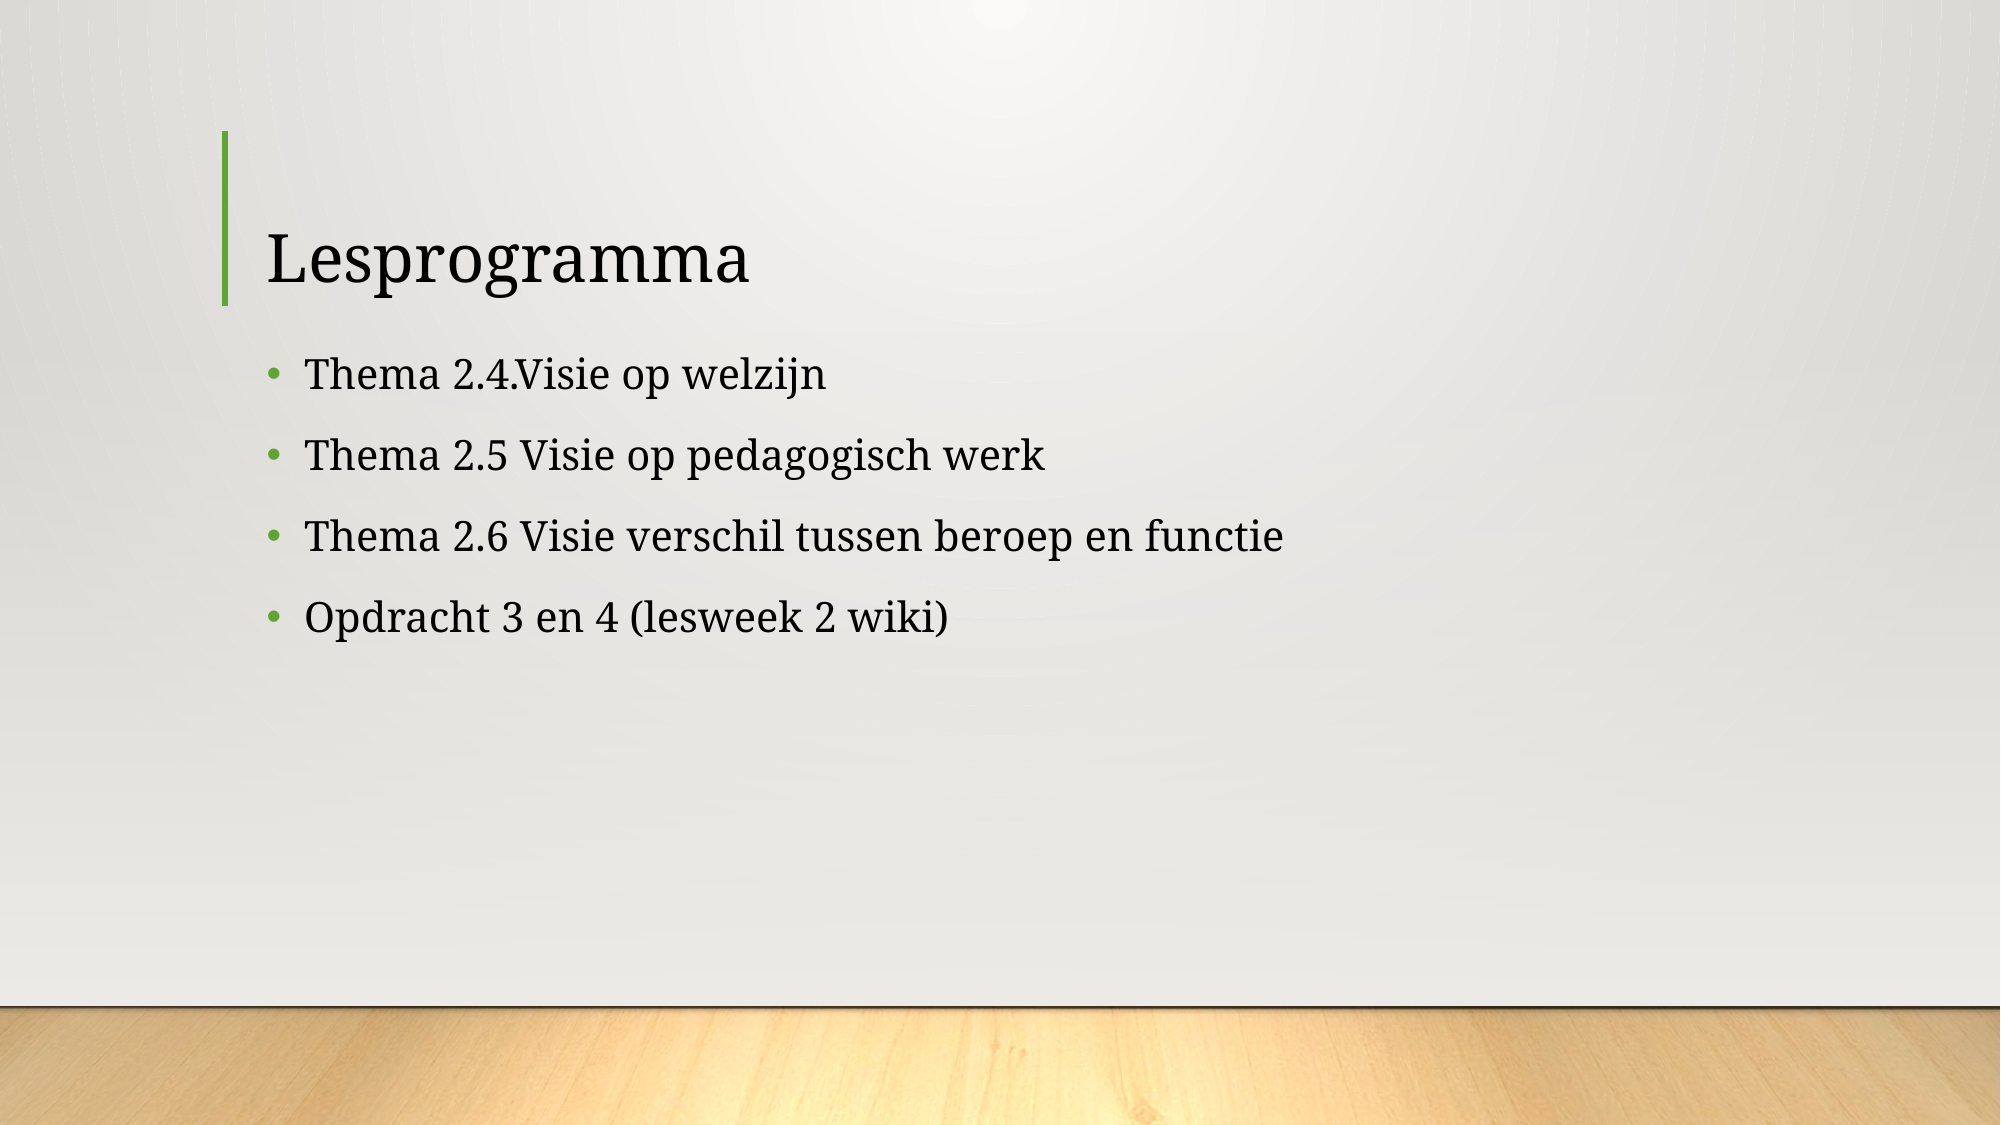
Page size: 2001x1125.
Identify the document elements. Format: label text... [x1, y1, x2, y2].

picture [0, 1006, 2000, 1125]
title Lesprogramma [251, 131, 1814, 305]
list Thema 2.4.Visie op welzijn Thema 2.5 Visie op pedagogisch werk Thema 2.6 Visie verschil tussen beroep en functie Opdracht 3 en 4 (lesweek 2 wiki) [251, 330, 1814, 897]
